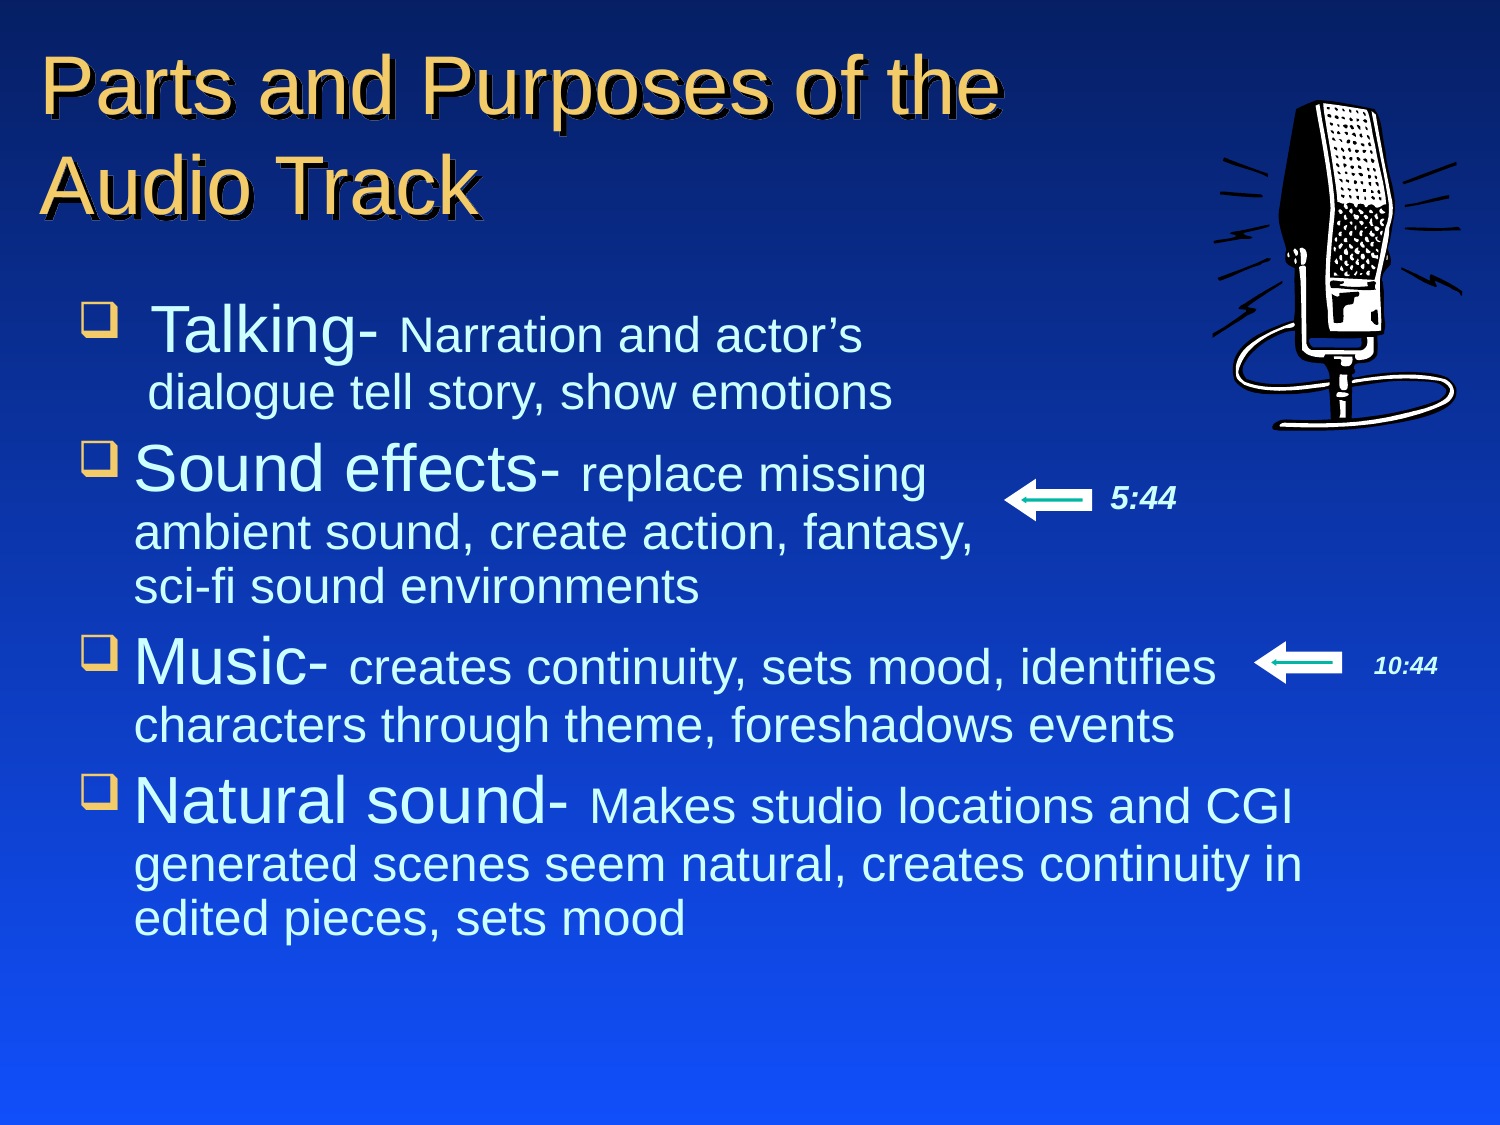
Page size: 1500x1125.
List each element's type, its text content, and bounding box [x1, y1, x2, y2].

text_box [87, 650, 1251, 751]
text_box 5:44 [1074, 473, 1213, 525]
text_box [1012, 487, 1074, 513]
title Parts and Purposes of the Audio Track [24, 36, 1292, 226]
picture [1212, 99, 1463, 432]
list Talking- Narration and actor’s dialogue tell story, show emotions Sound effects- replace missing ambient sound, create action, fantasy, sci-fi sound environments Music- creates continuity, sets mood, identifies characters through theme, foreshadows events Natural sound- Makes studio locations and CGI generated scenes seem natural, creates continuity in edited pieces, sets mood [61, 286, 1342, 963]
text_box [1262, 650, 1337, 676]
text_box [62, 425, 1075, 613]
text_box 10:44 [1337, 645, 1475, 688]
